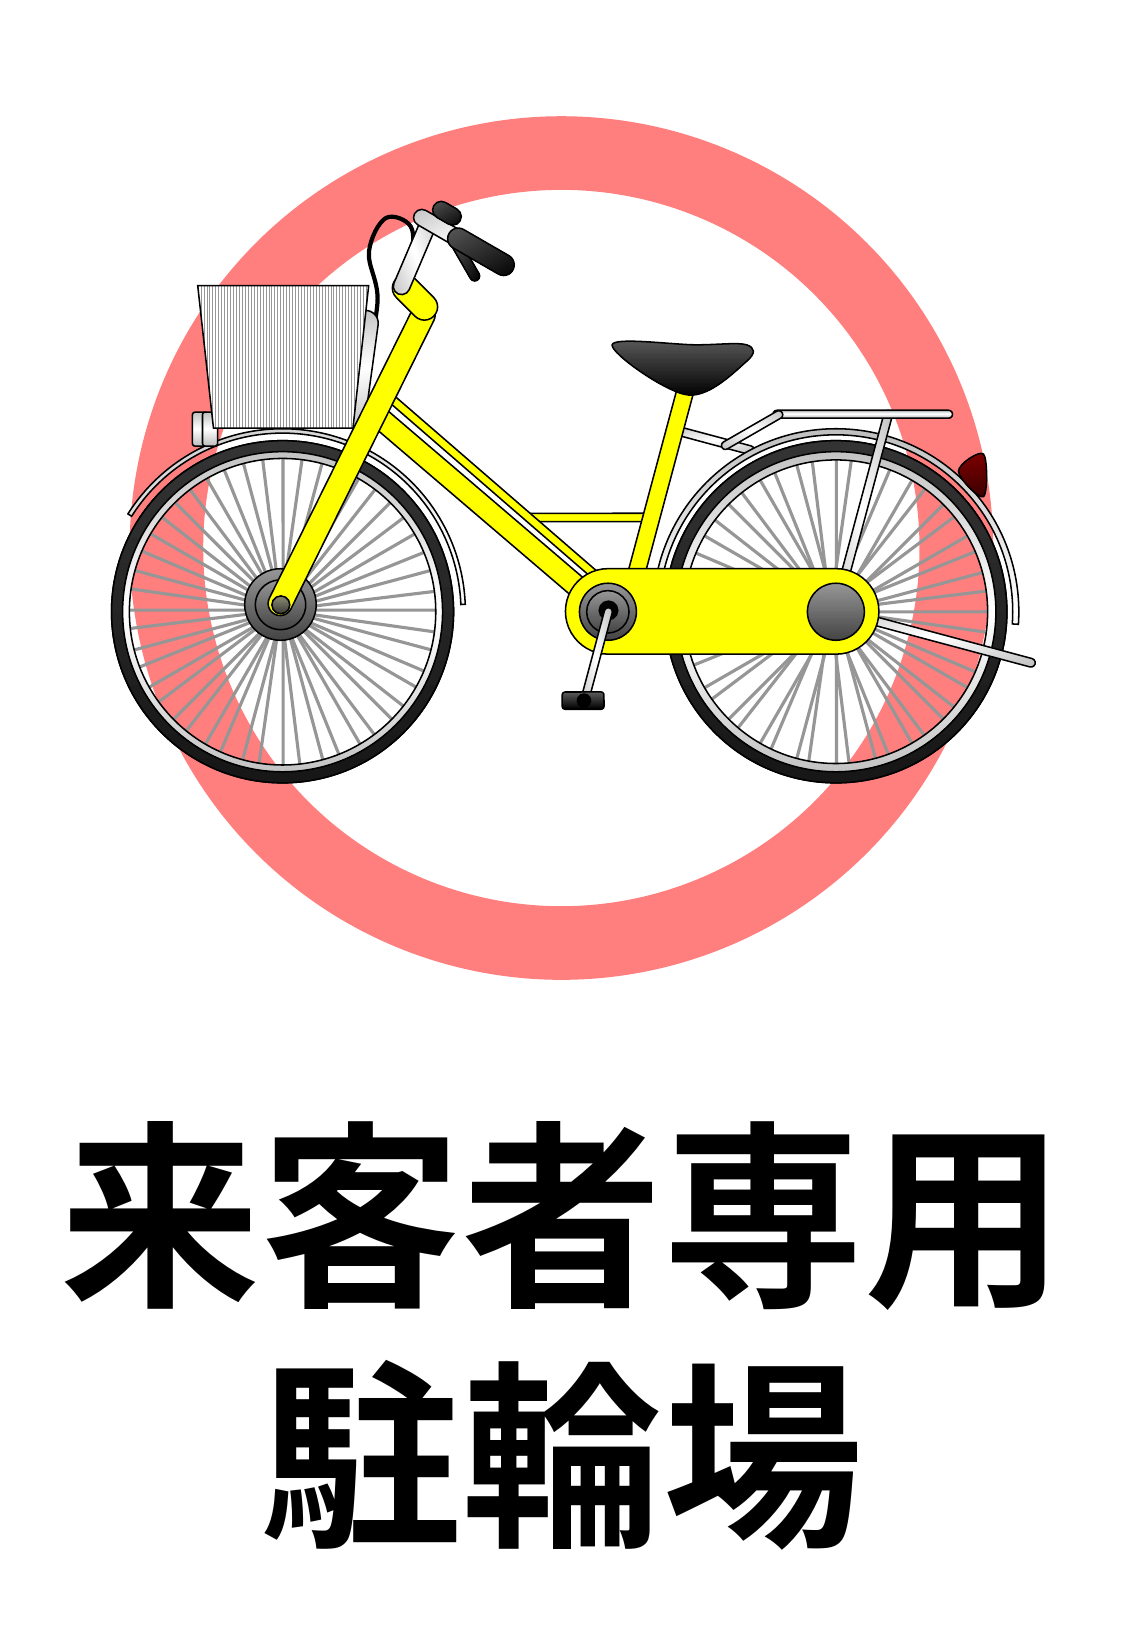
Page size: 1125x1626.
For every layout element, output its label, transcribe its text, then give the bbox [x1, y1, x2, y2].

text_box 来客者専用 駐輪場 [1, 1083, 1125, 1579]
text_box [99, 116, 1039, 981]
